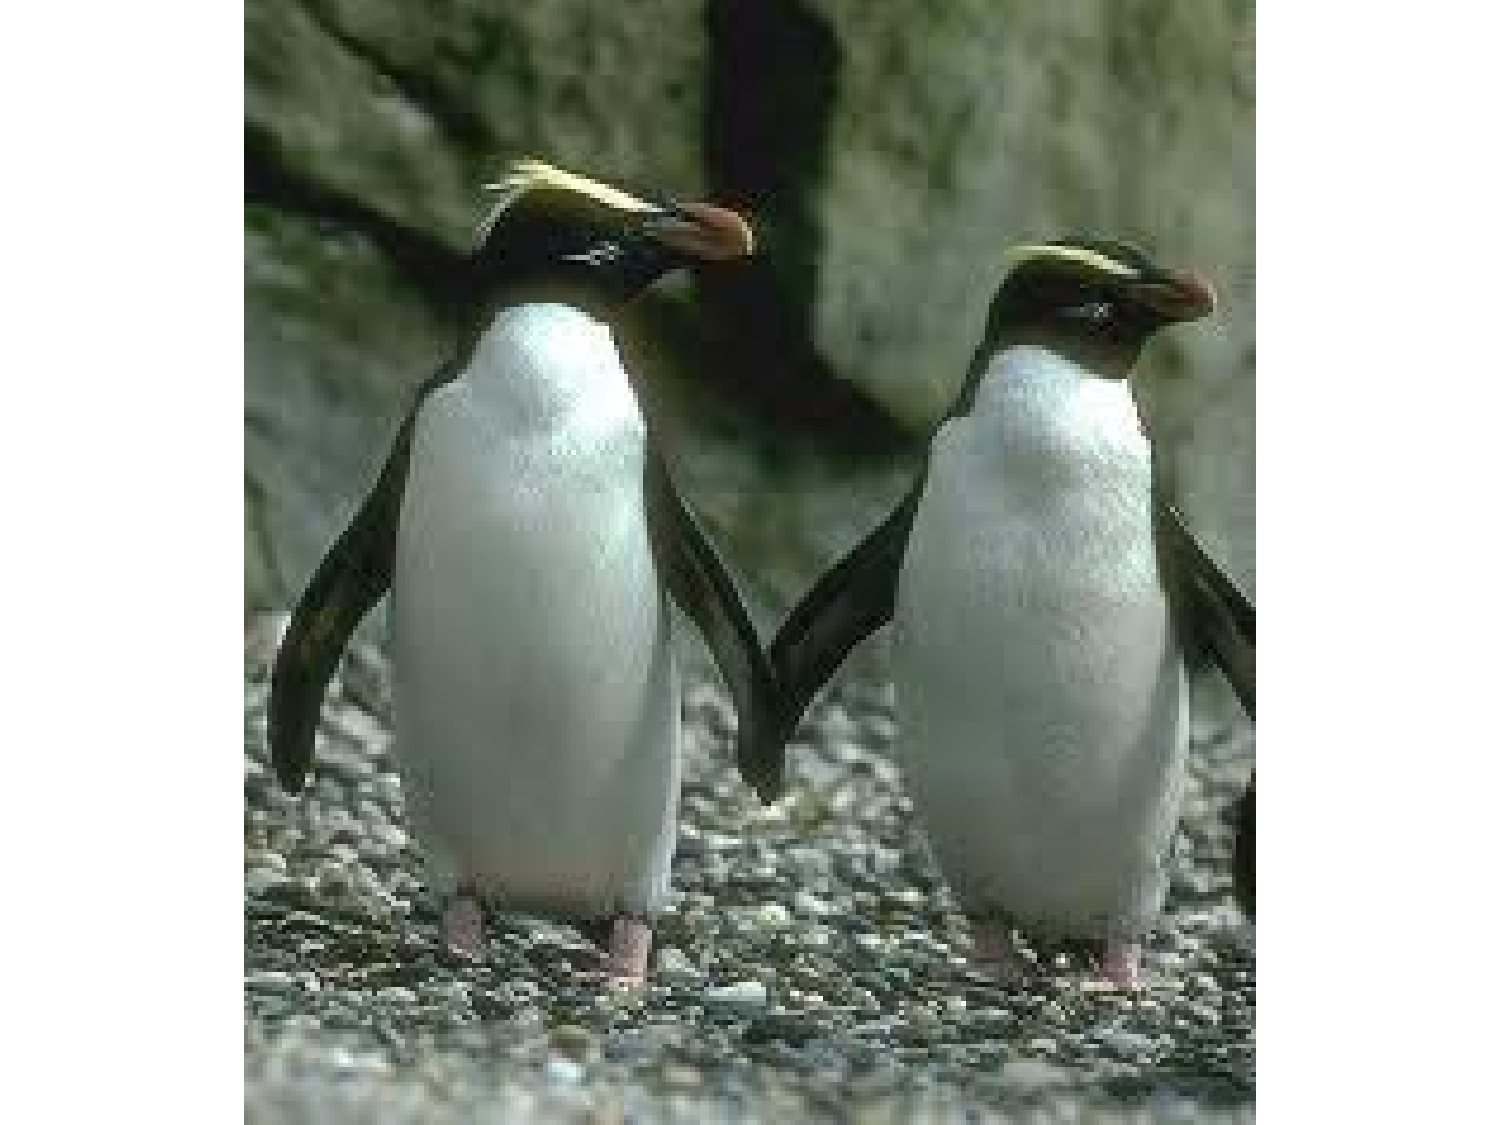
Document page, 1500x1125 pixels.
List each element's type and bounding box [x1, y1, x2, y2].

picture [244, 0, 1256, 1125]
